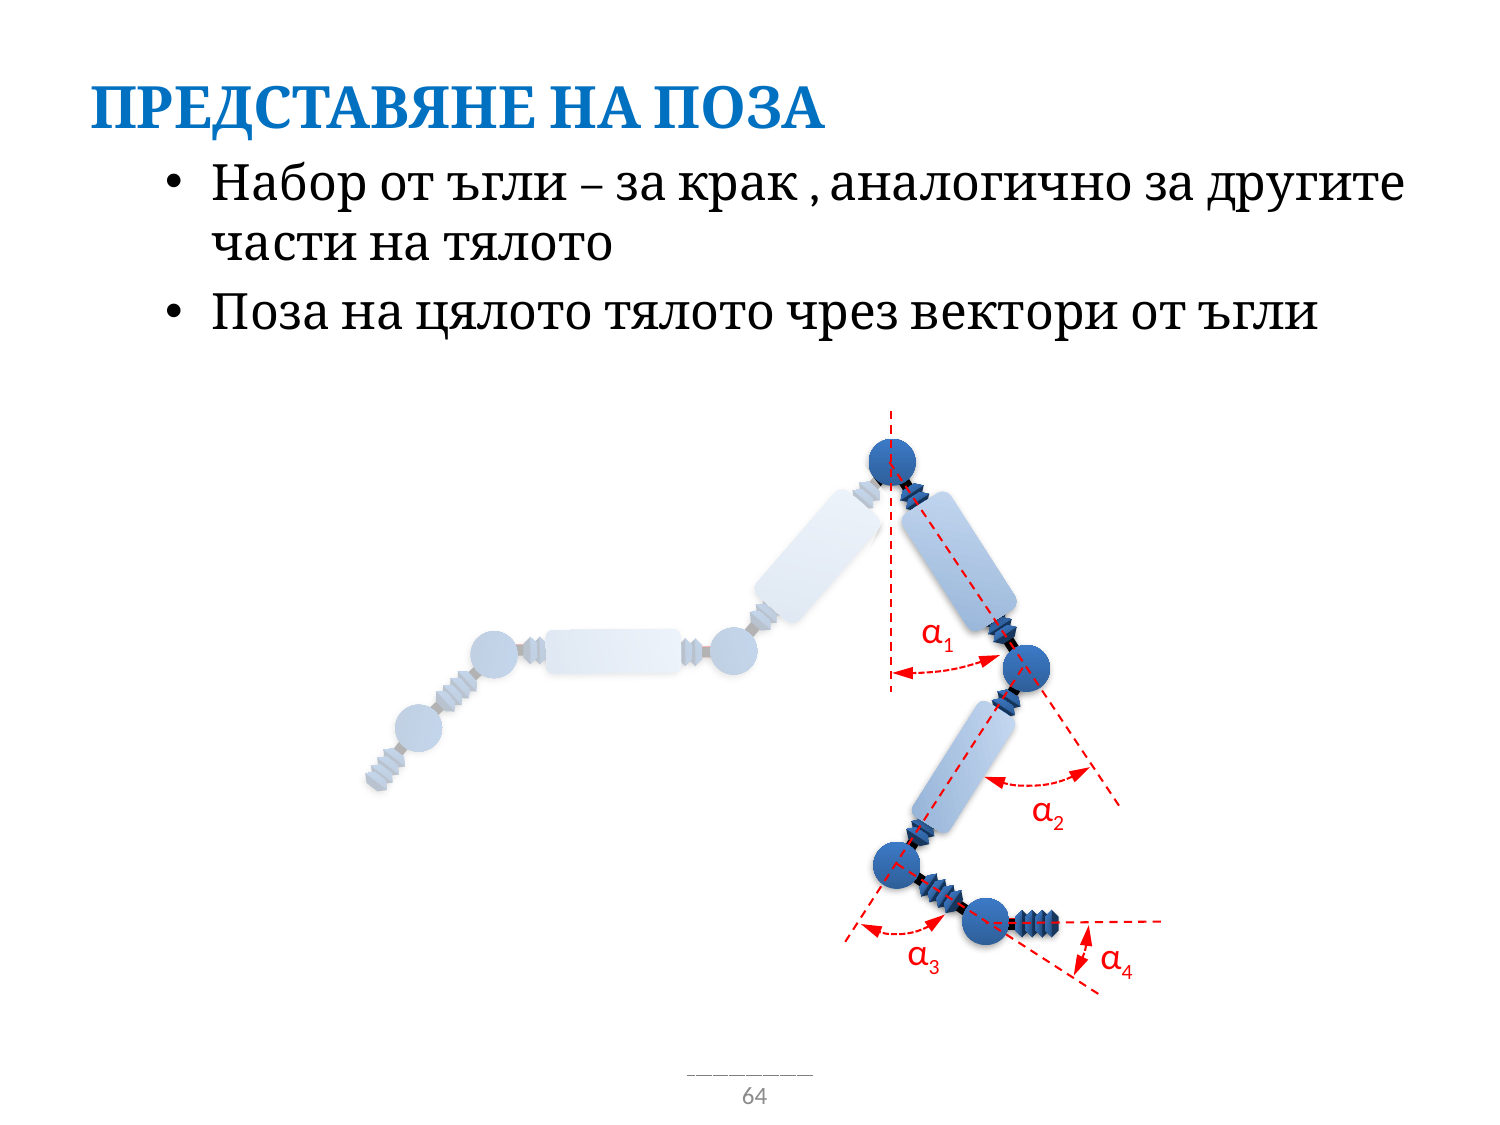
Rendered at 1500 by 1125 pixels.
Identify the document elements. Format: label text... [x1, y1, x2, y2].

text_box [287, 410, 1162, 1026]
slide_number 64 [579, 1065, 930, 1125]
